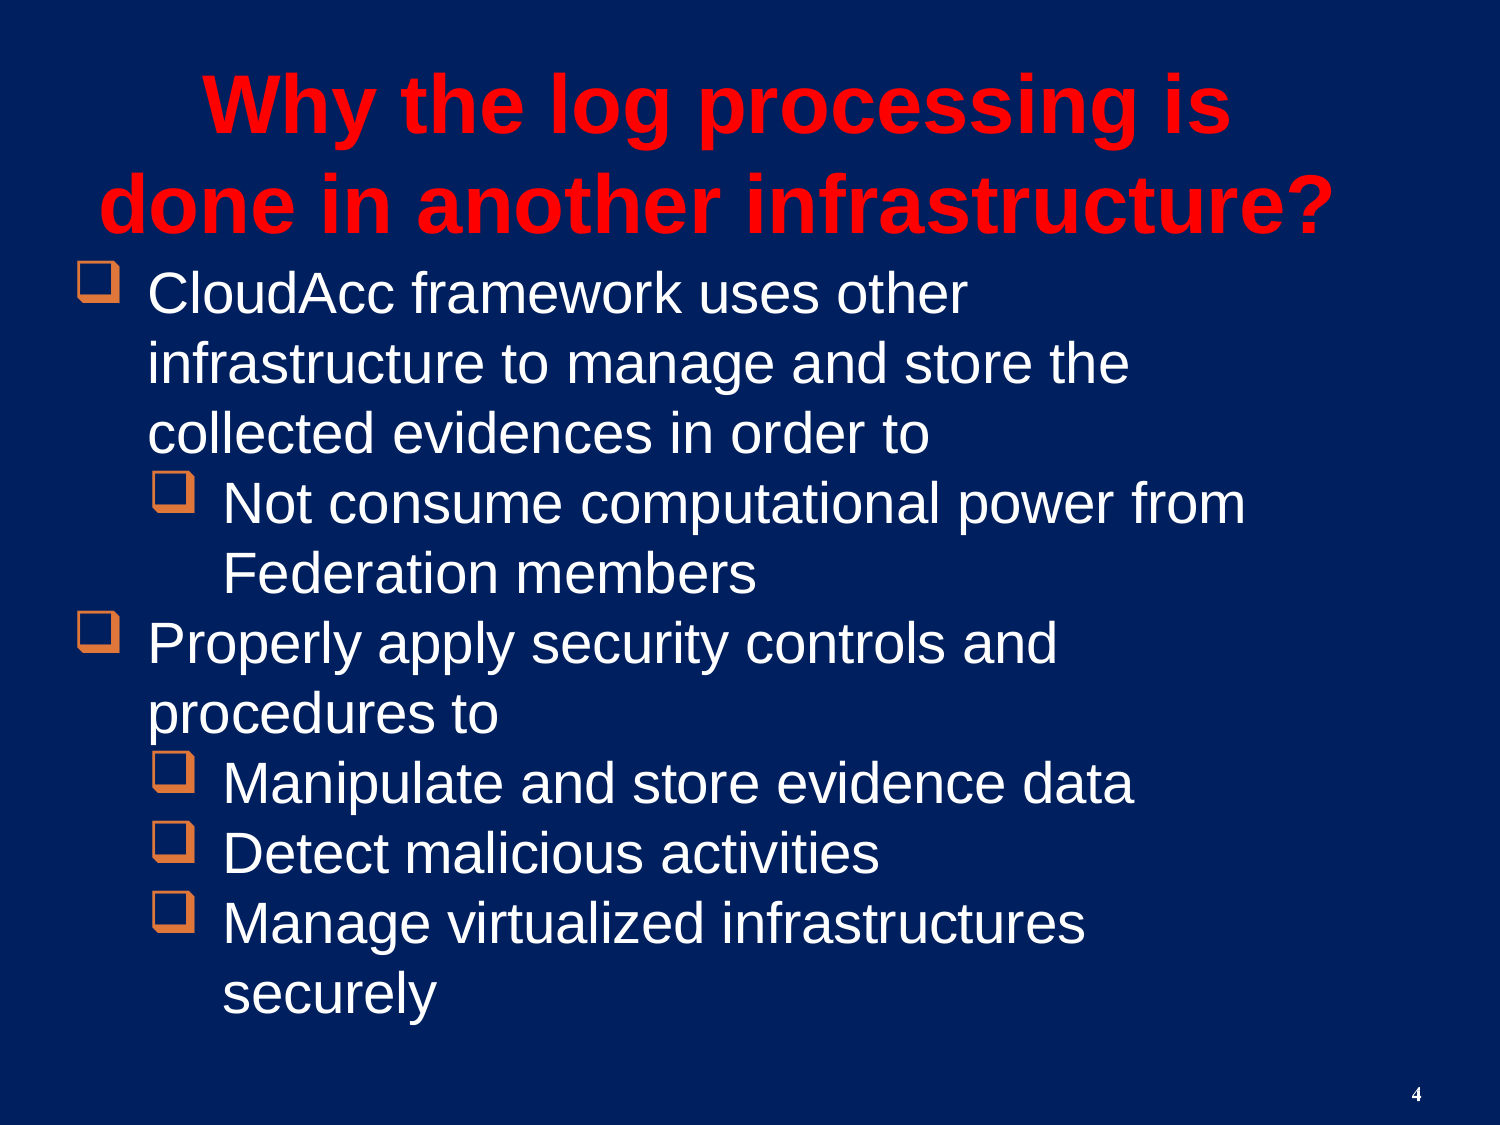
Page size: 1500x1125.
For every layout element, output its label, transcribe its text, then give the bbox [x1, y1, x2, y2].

text_box CloudAcc framework uses other infrastructure to manage and store the collected evidences in order to Not consume computational power from Federation members Properly apply security controls and procedures to Manipulate and store evidence data Detect malicious activities Manage virtualized infrastructures securely [70, 254, 1421, 1095]
text_box [1412, 1087, 1422, 1102]
text_box Why the log processing is done in another infrastructure? [70, 49, 1363, 250]
